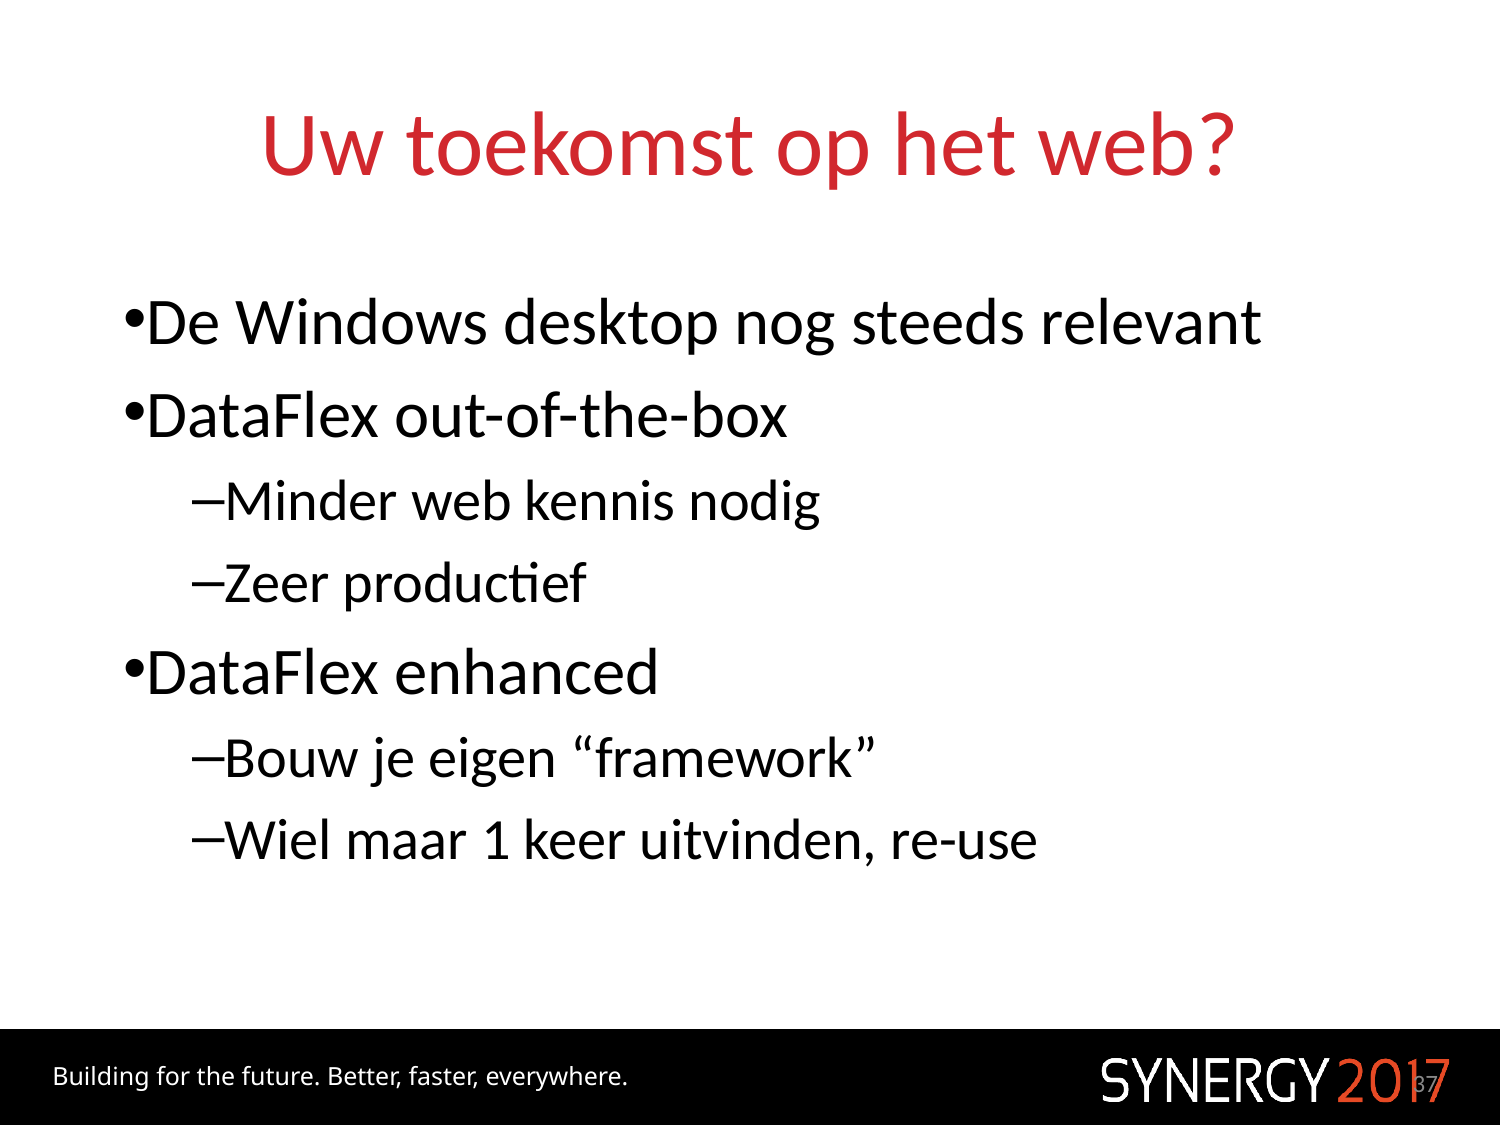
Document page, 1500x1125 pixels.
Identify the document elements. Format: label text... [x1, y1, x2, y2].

picture [1087, 1042, 1463, 1118]
title Uw toekomst op het web? [75, 45, 1425, 233]
list De Windows desktop nog steeds relevant DataFlex out-of-the-box Minder web kennis nodig Zeer productief DataFlex enhanced Bouw je eigen “framework” Wiel maar 1 keer uitvinden, re-use [75, 262, 1425, 1005]
slide_number 37 [1345, 1052, 1454, 1113]
